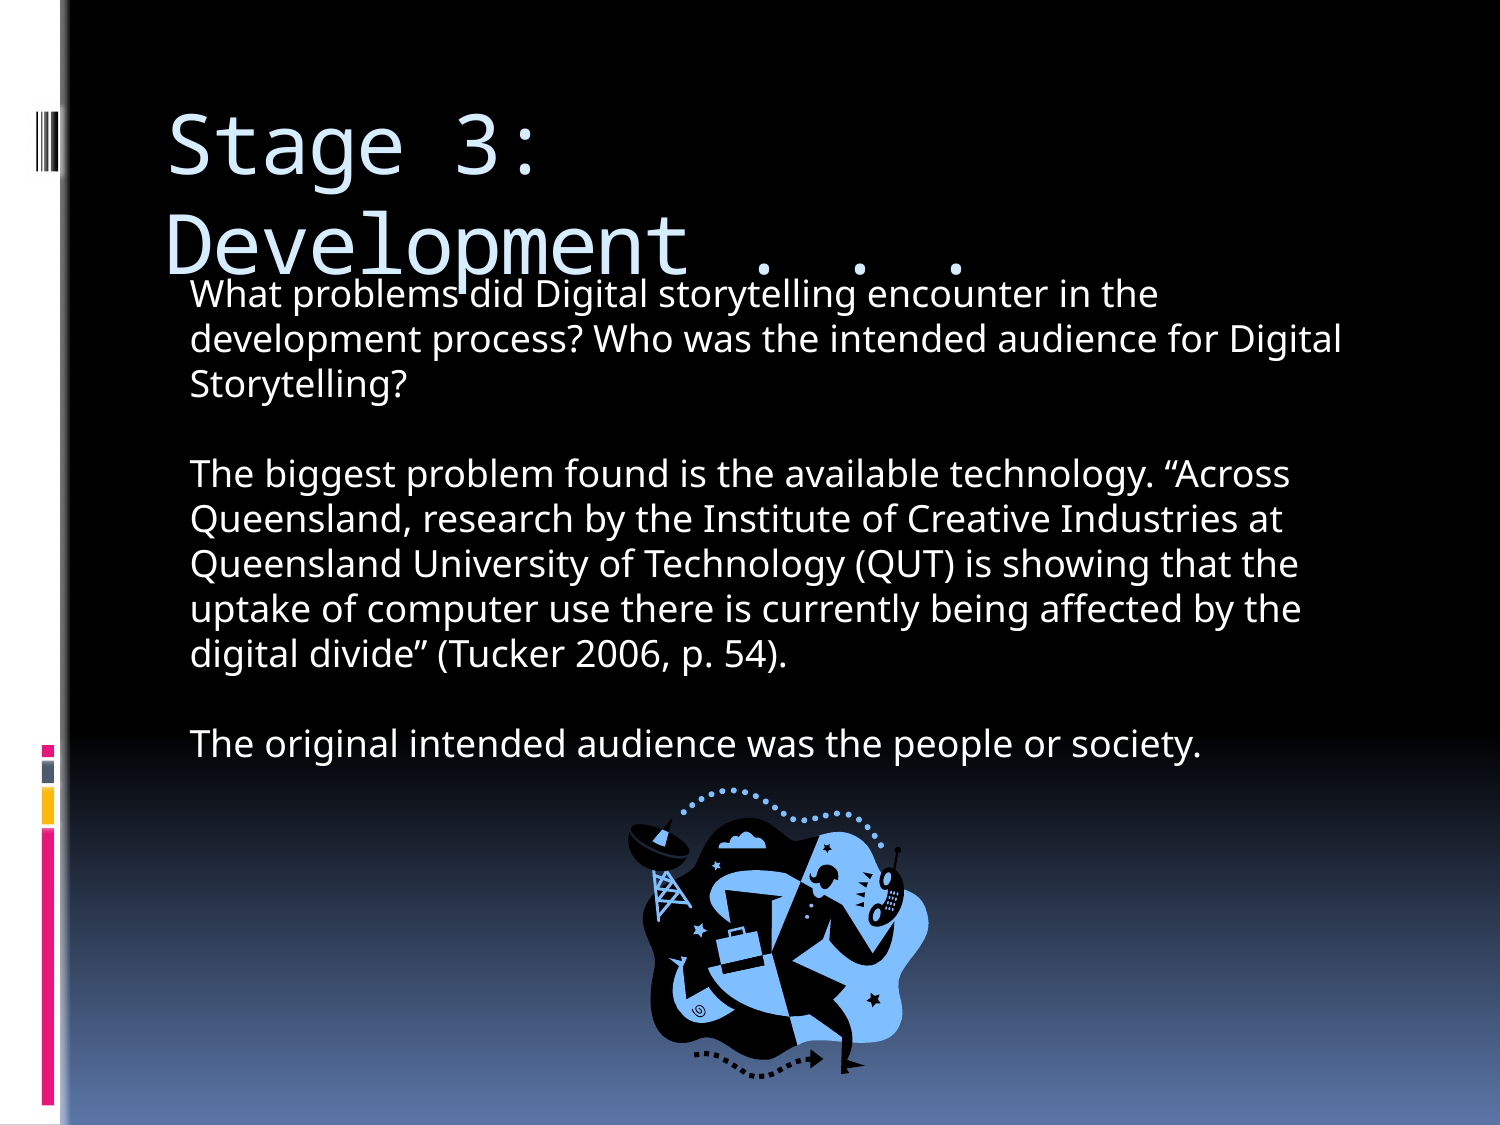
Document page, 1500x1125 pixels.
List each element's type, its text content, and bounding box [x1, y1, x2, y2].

picture [624, 787, 932, 1080]
title Stage 3: Development . . . [150, 83, 1425, 234]
text_box What problems did Digital storytelling encounter in the development process? Who was the intended audience for Digital Storytelling? The biggest problem found is the available technology. “Across Queensland, research by the Institute of Creative Industries at Queensland University of Technology (QUT) is showing that the uptake of computer use there is currently being affected by the digital divide” (Tucker 2006, p. 54). The original intended audience was the people or society. [174, 262, 1375, 773]
